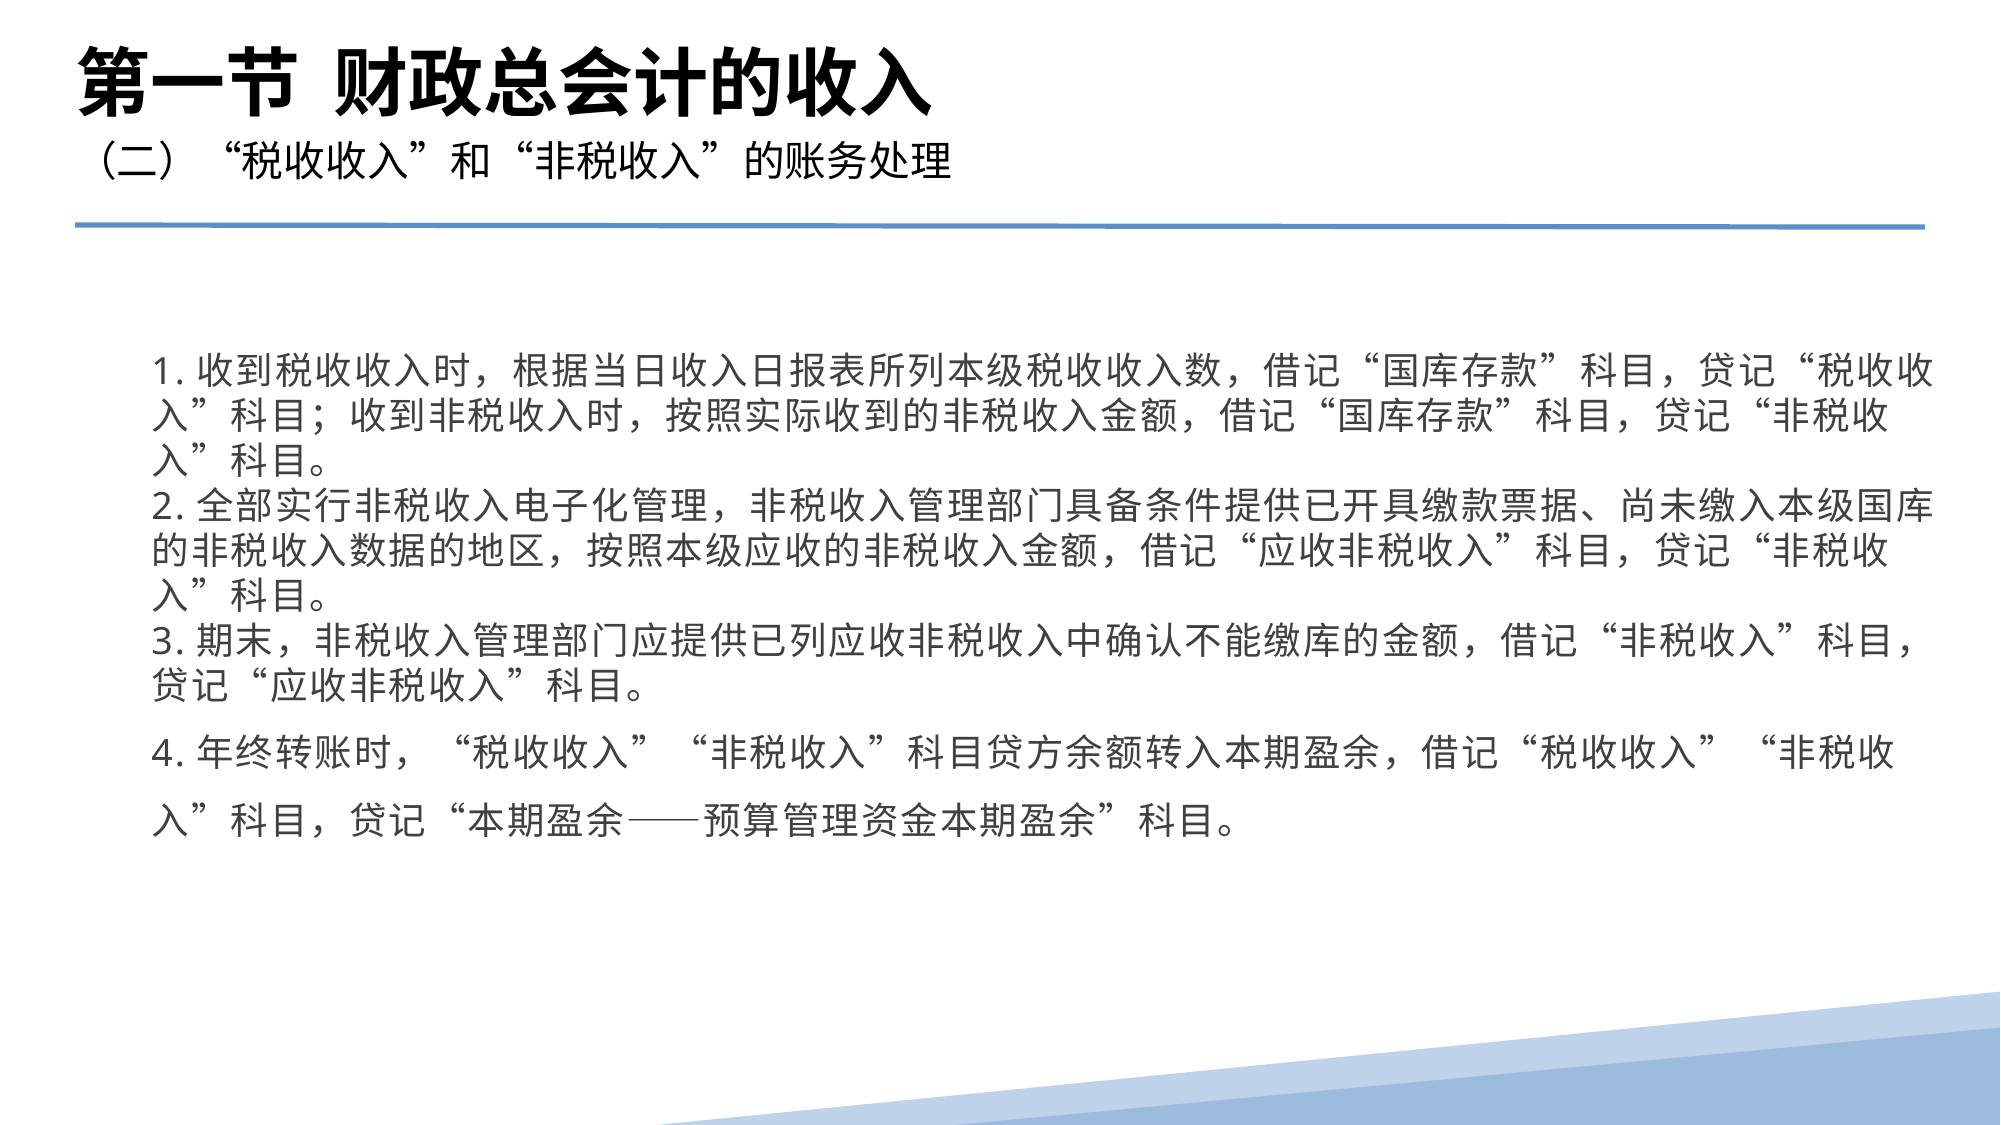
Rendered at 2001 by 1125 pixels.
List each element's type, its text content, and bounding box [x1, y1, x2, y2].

text_box 1.收到税收收入时，根据当日收入日报表所列本级税收收入数，借记“国库存款”科目，贷记“税收收入”科目；收到非税收入时，按照实际收到的非税收入金额，借记“国库存款”科目，贷记“非税收入”科目。 2.全部实行非税收入电子化管理，非税收入管理部门具备条件提供已开具缴款票据、尚未缴入本级国库的非税收入数据的地区，按照本级应收的非税收入金额，借记“应收非税收入”科目，贷记“非税收入”科目。 3.期末，非税收入管理部门应提供已列应收非税收入中确认不能缴库的金额，借记“非税收入”科目，贷记“应收非税收入”科目。 4.年终转账时，“税收收入”“非税收入”科目贷方余额转入本期盈余，借记“税收收入”“非税收入”科目，贷记“本期盈余――预算管理资金本期盈余”科目。 [140, 244, 1963, 1015]
text_box （二）“税收收入”和“非税收入”的账务处理 [75, 124, 1925, 200]
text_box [656, 991, 2000, 1125]
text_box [74, 224, 1925, 228]
text_box 第一节 财政总会计的收入 [75, 24, 1925, 124]
